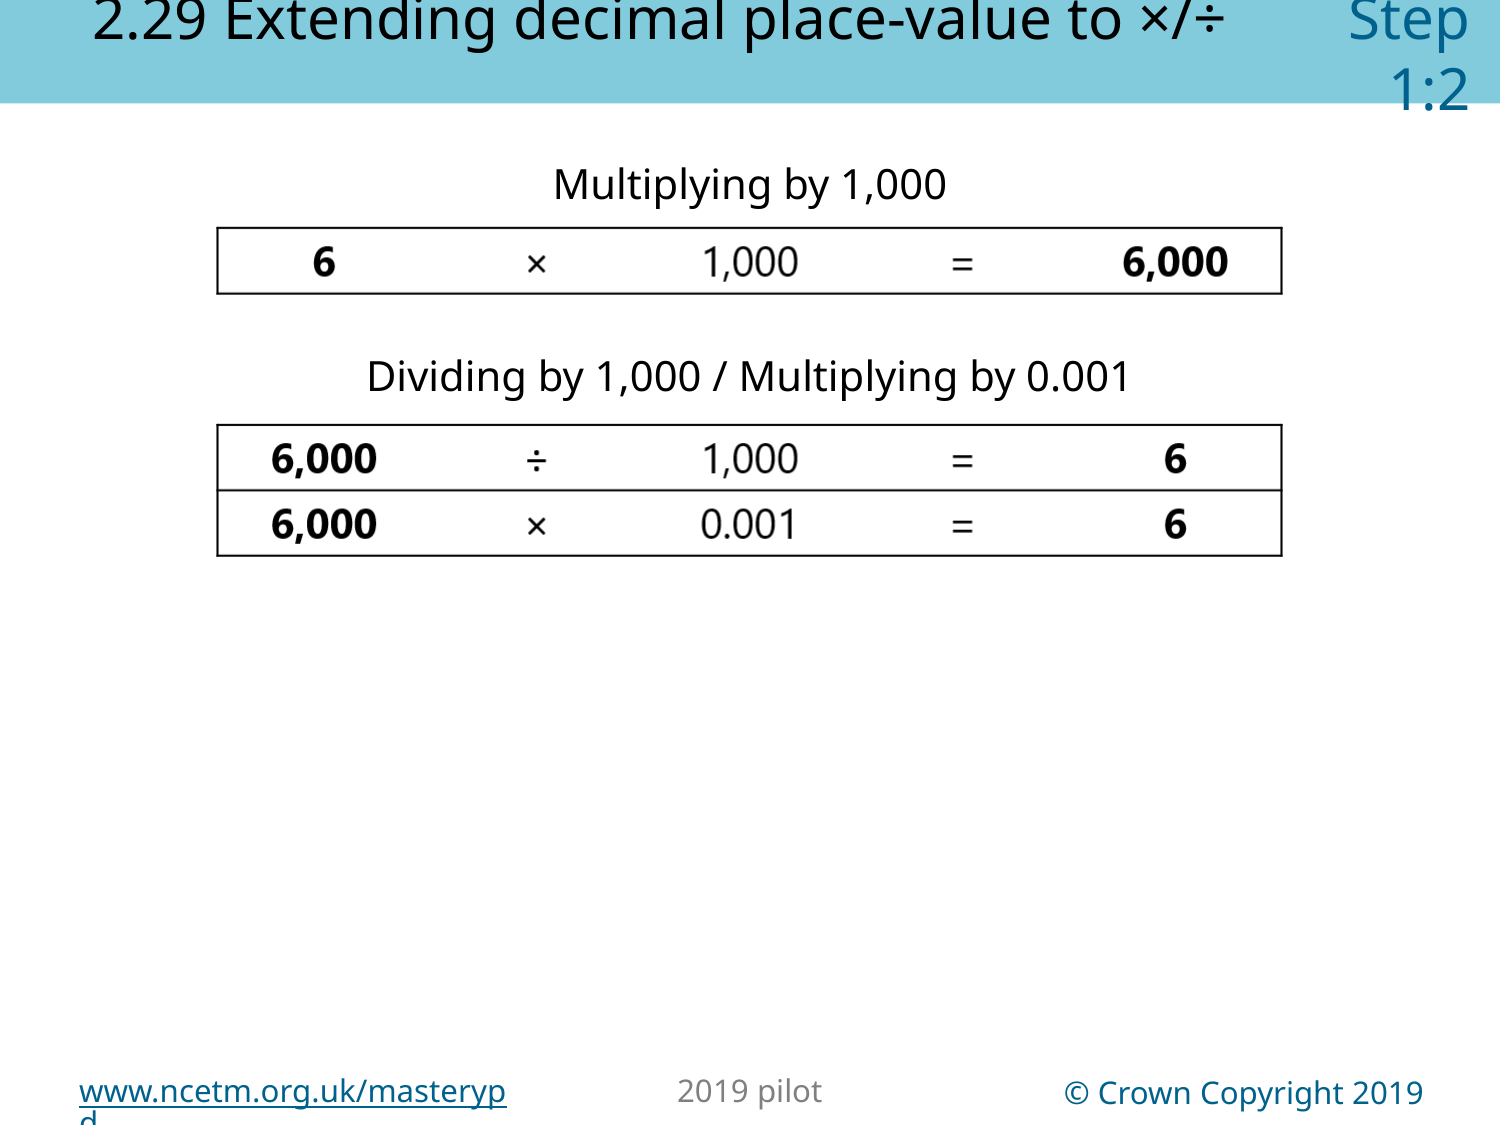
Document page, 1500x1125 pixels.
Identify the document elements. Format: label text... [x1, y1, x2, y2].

picture [216, 222, 1285, 313]
text_box Multiplying by 1,000 [537, 150, 963, 216]
list 2.29 Extending decimal place-value to ×/÷ Step 1:2 [0, 0, 1500, 104]
text_box Dividing by 1,000 / Multiplying by 0.001 [351, 342, 1149, 408]
picture [216, 419, 1285, 575]
